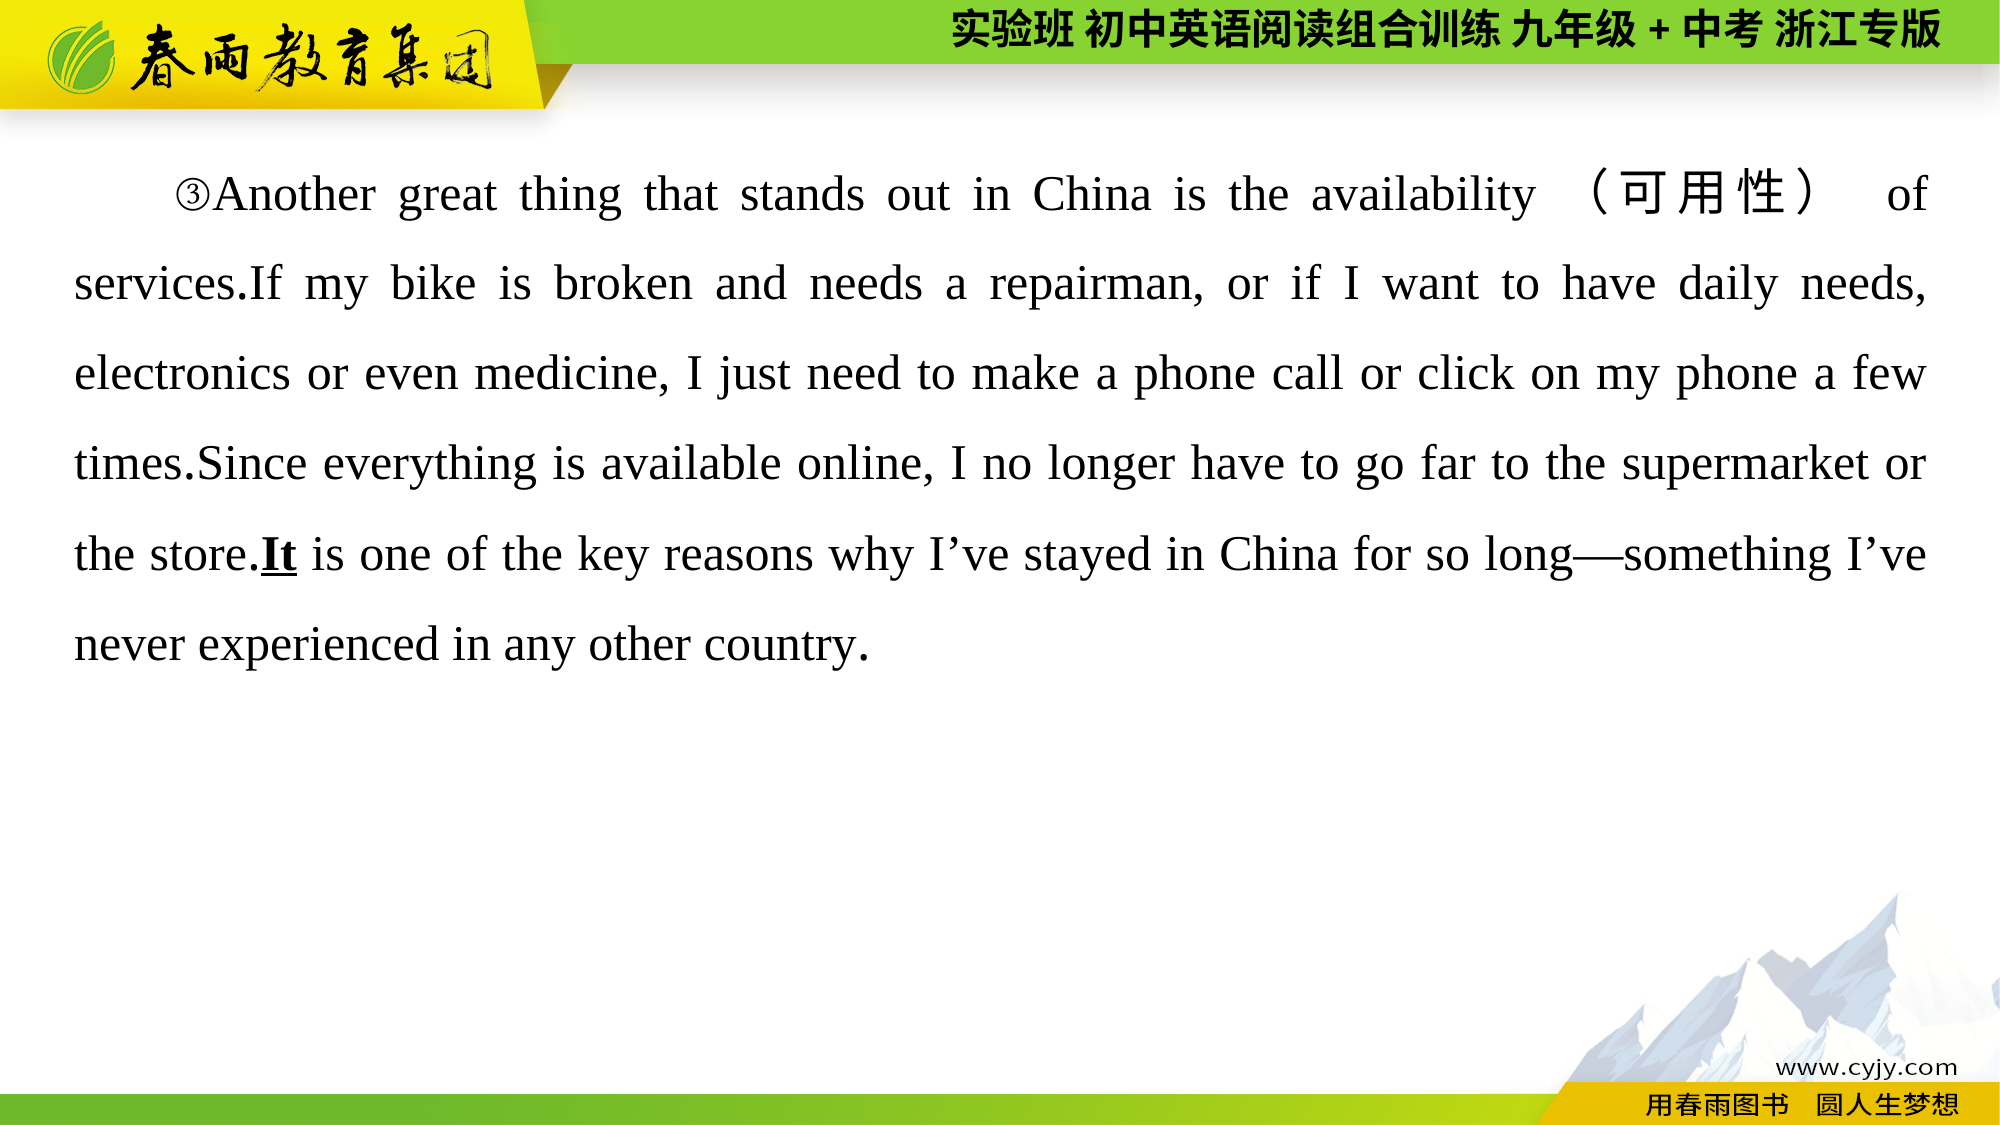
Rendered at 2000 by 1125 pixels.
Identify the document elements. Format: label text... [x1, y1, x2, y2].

list ③Another great thing that stands out in China is the availability（可用性） of services.If my bike is broken and needs a repairman, or if I want to have daily needs, electronics or even medicine, I just need to make a phone call or click on my phone a few times.Since everything is available online, I no longer have to go far to the supermarket or the store.It is one of the key reasons why I’ve stayed in China for so long—something I’ve never experienced in any other country. [59, 122, 1944, 672]
picture [0, 0, 2000, 1125]
